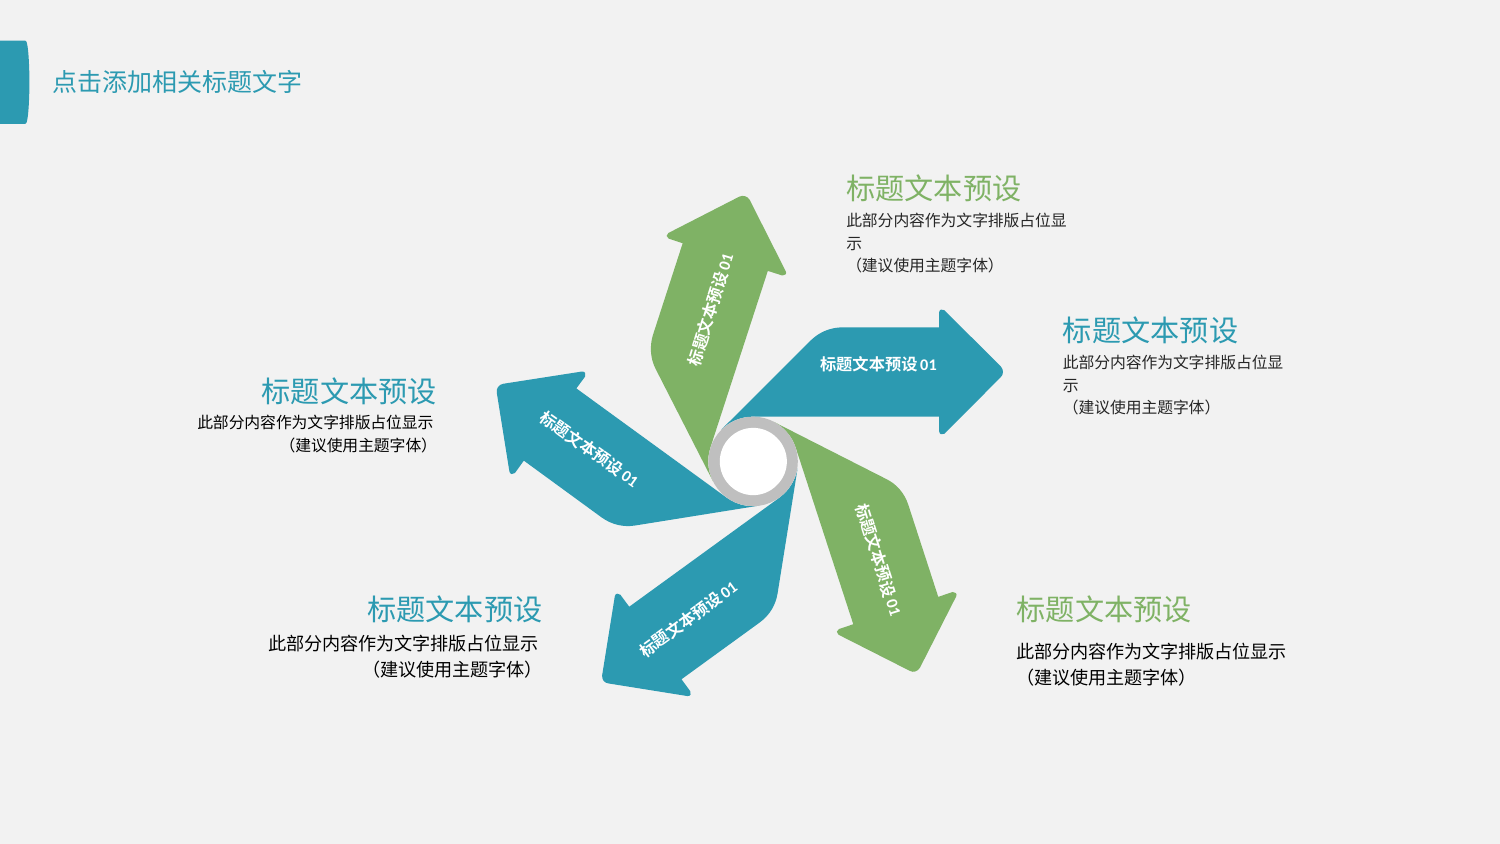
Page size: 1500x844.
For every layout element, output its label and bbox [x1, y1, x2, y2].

text_box [137, 371, 497, 479]
text_box [495, 194, 1004, 697]
text_box [957, 589, 1317, 697]
text_box [242, 589, 602, 697]
text_box [786, 168, 1142, 276]
text_box [1003, 310, 1359, 418]
